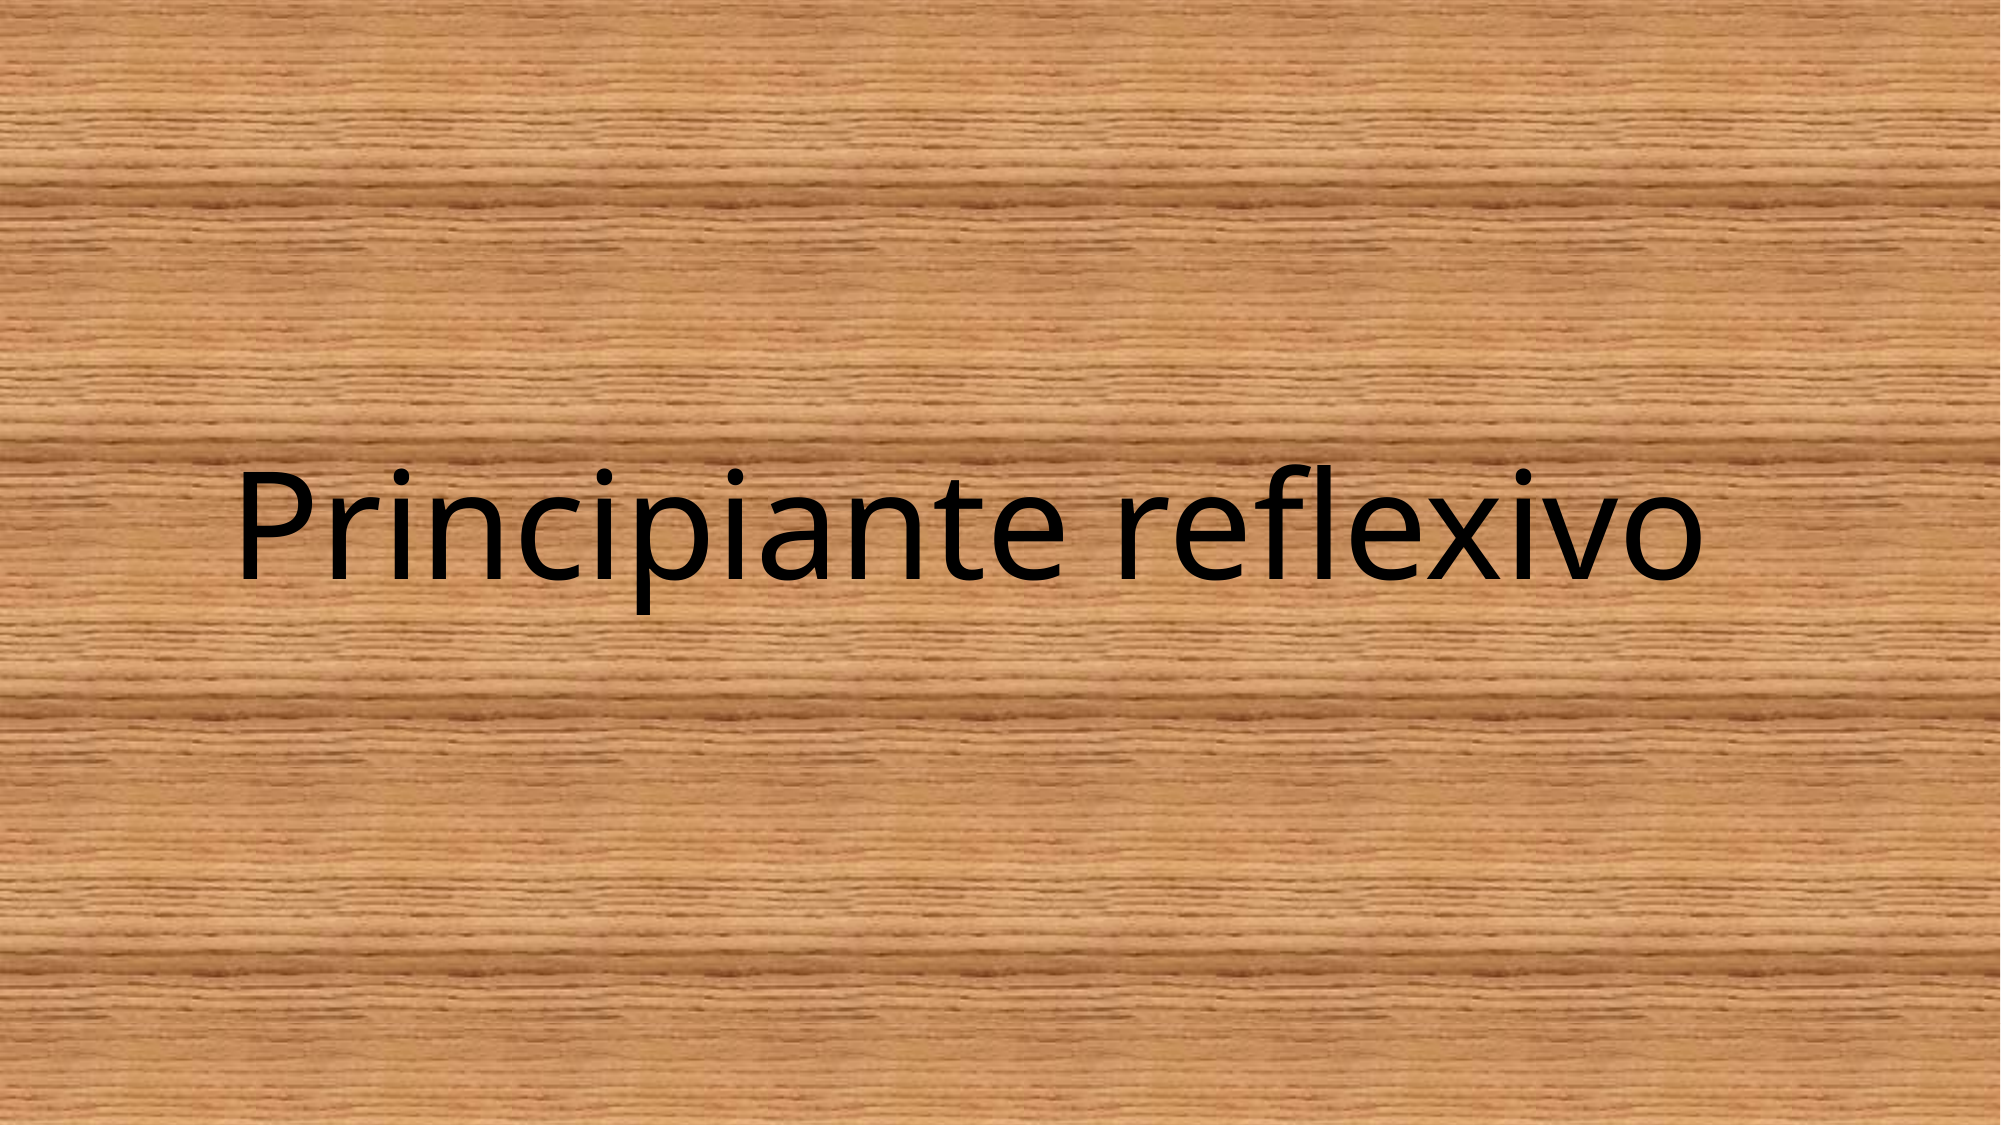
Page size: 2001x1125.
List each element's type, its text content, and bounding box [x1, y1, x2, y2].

title Principiante reflexivo [107, 422, 1833, 640]
picture [0, 0, 2001, 1125]
